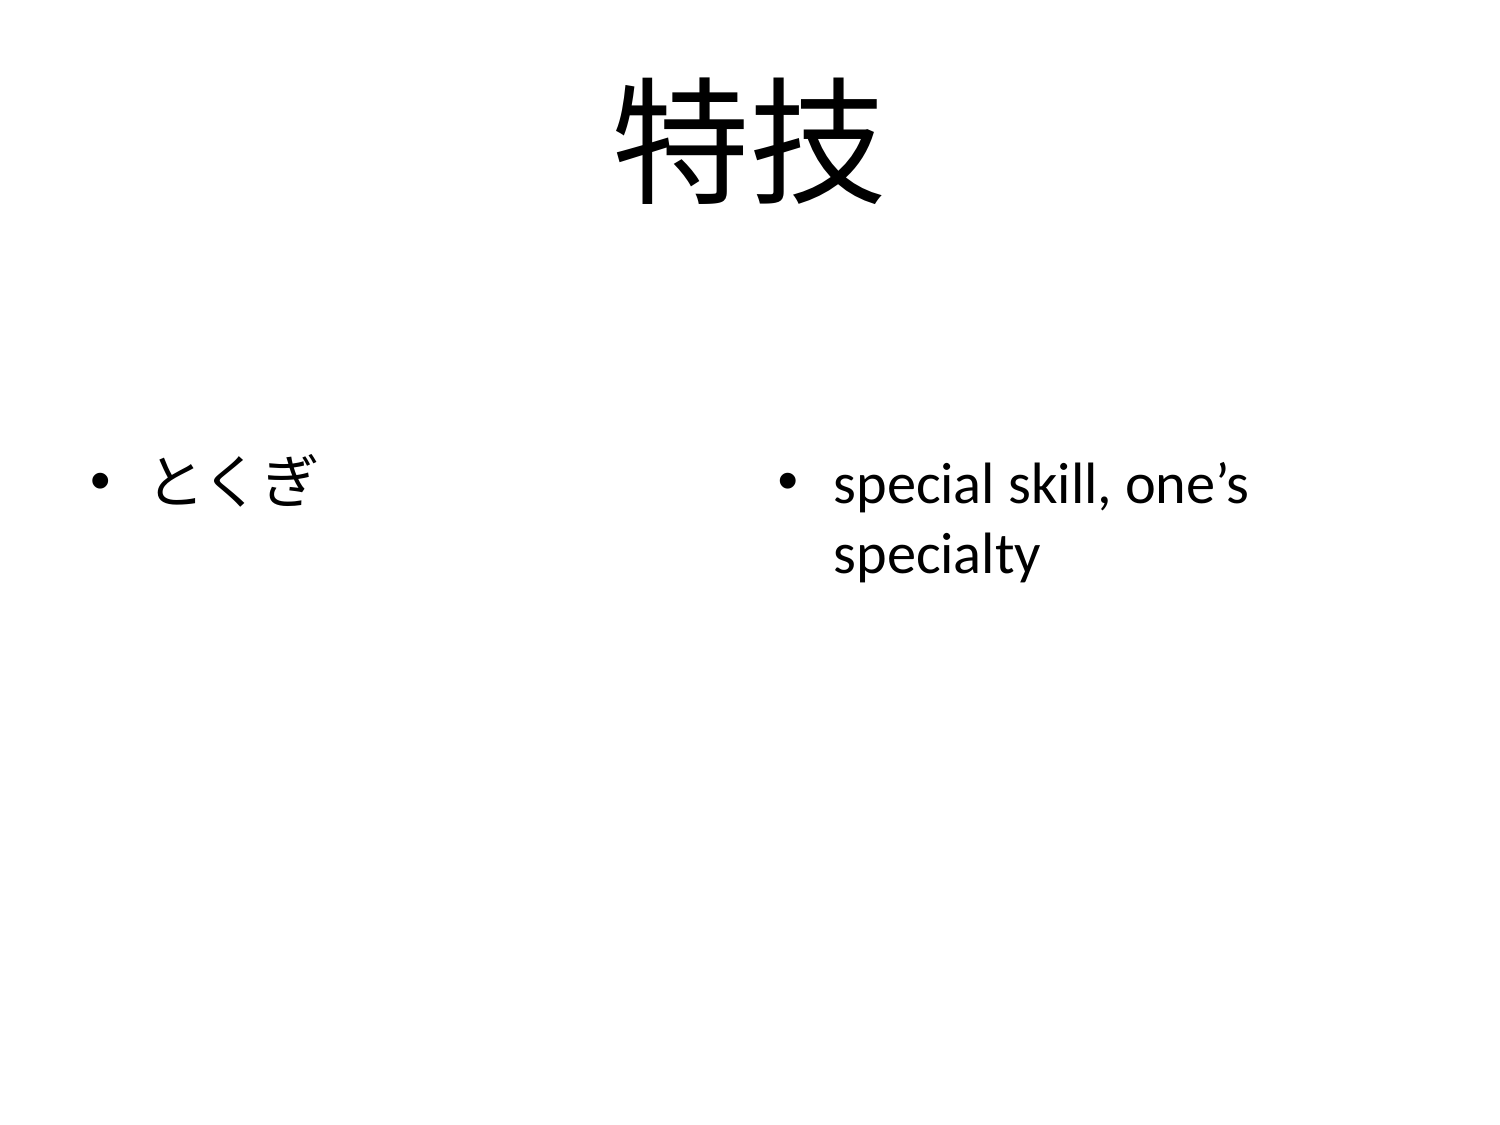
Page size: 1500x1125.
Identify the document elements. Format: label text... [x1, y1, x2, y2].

title 特技 [74, 44, 1426, 233]
list とくぎ [74, 437, 738, 1006]
list special skill, one’s specialty [762, 437, 1426, 1006]
